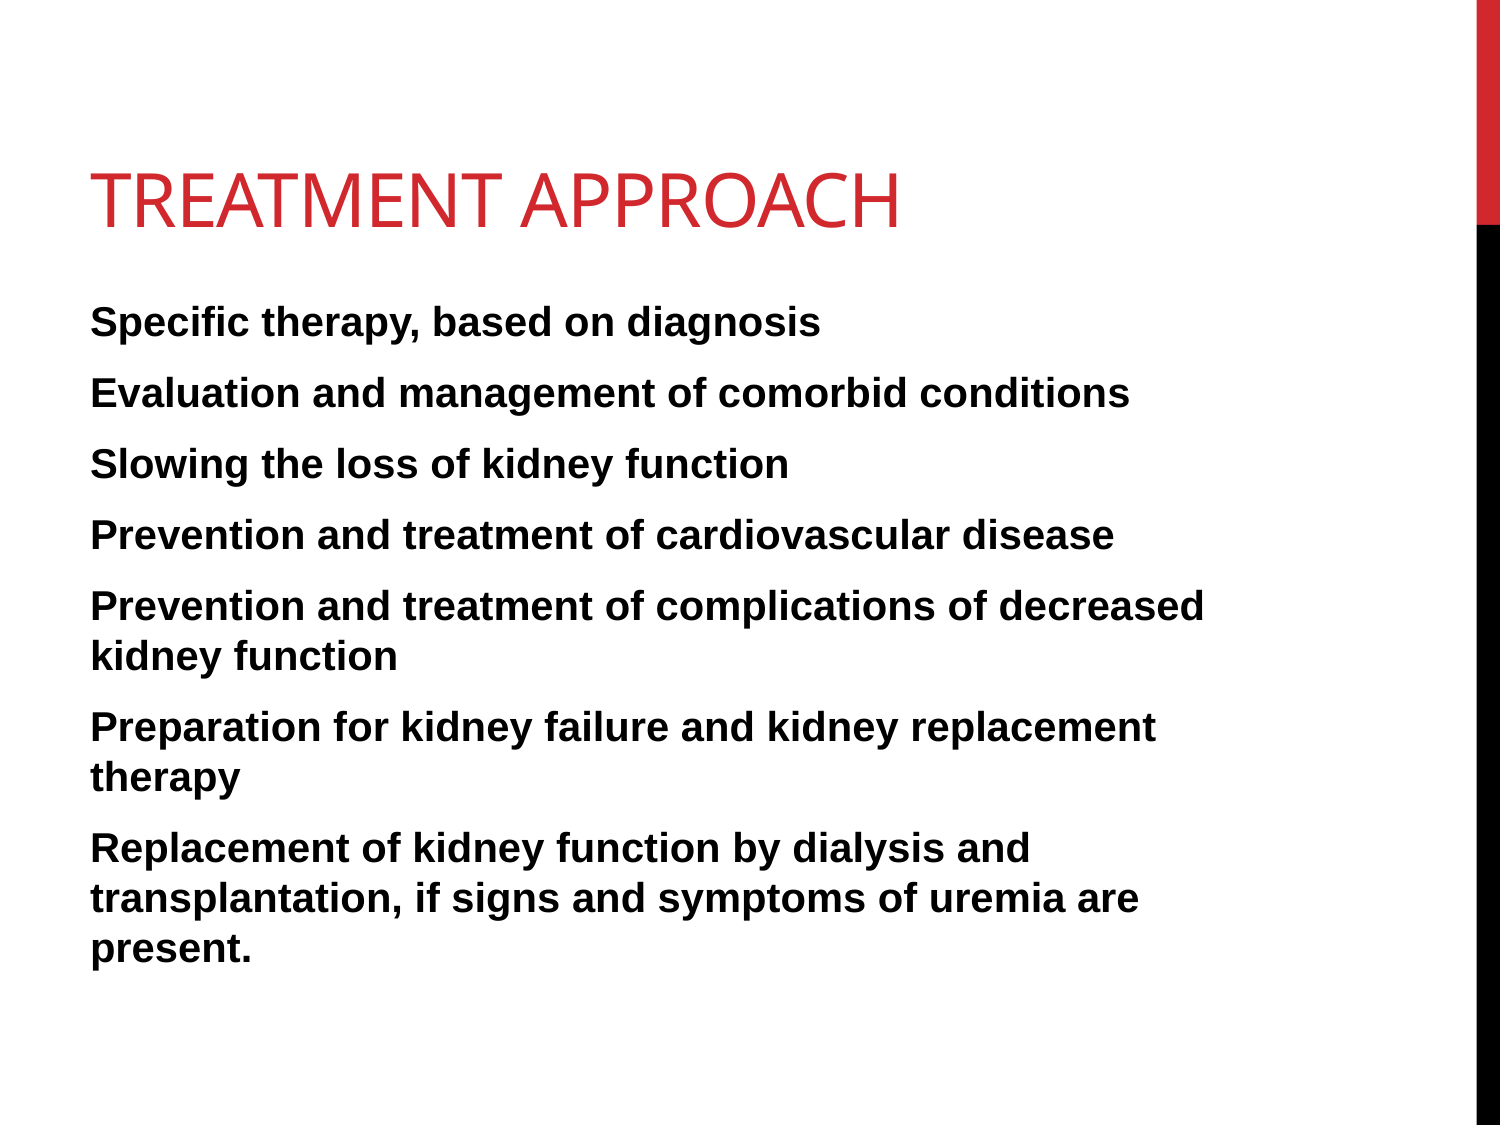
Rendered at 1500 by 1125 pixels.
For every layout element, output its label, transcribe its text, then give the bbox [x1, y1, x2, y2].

list Specific therapy, based on diagnosis Evaluation and management of comorbid conditions Slowing the loss of kidney function Prevention and treatment of cardiovascular disease Prevention and treatment of complications of decreased kidney function Preparation for kidney failure and kidney replacement therapy Replacement of kidney function by dialysis and transplantation, if signs and symptoms of uremia are present. [75, 287, 1325, 1005]
title TREATMENT APPROACH [75, 25, 1025, 250]
